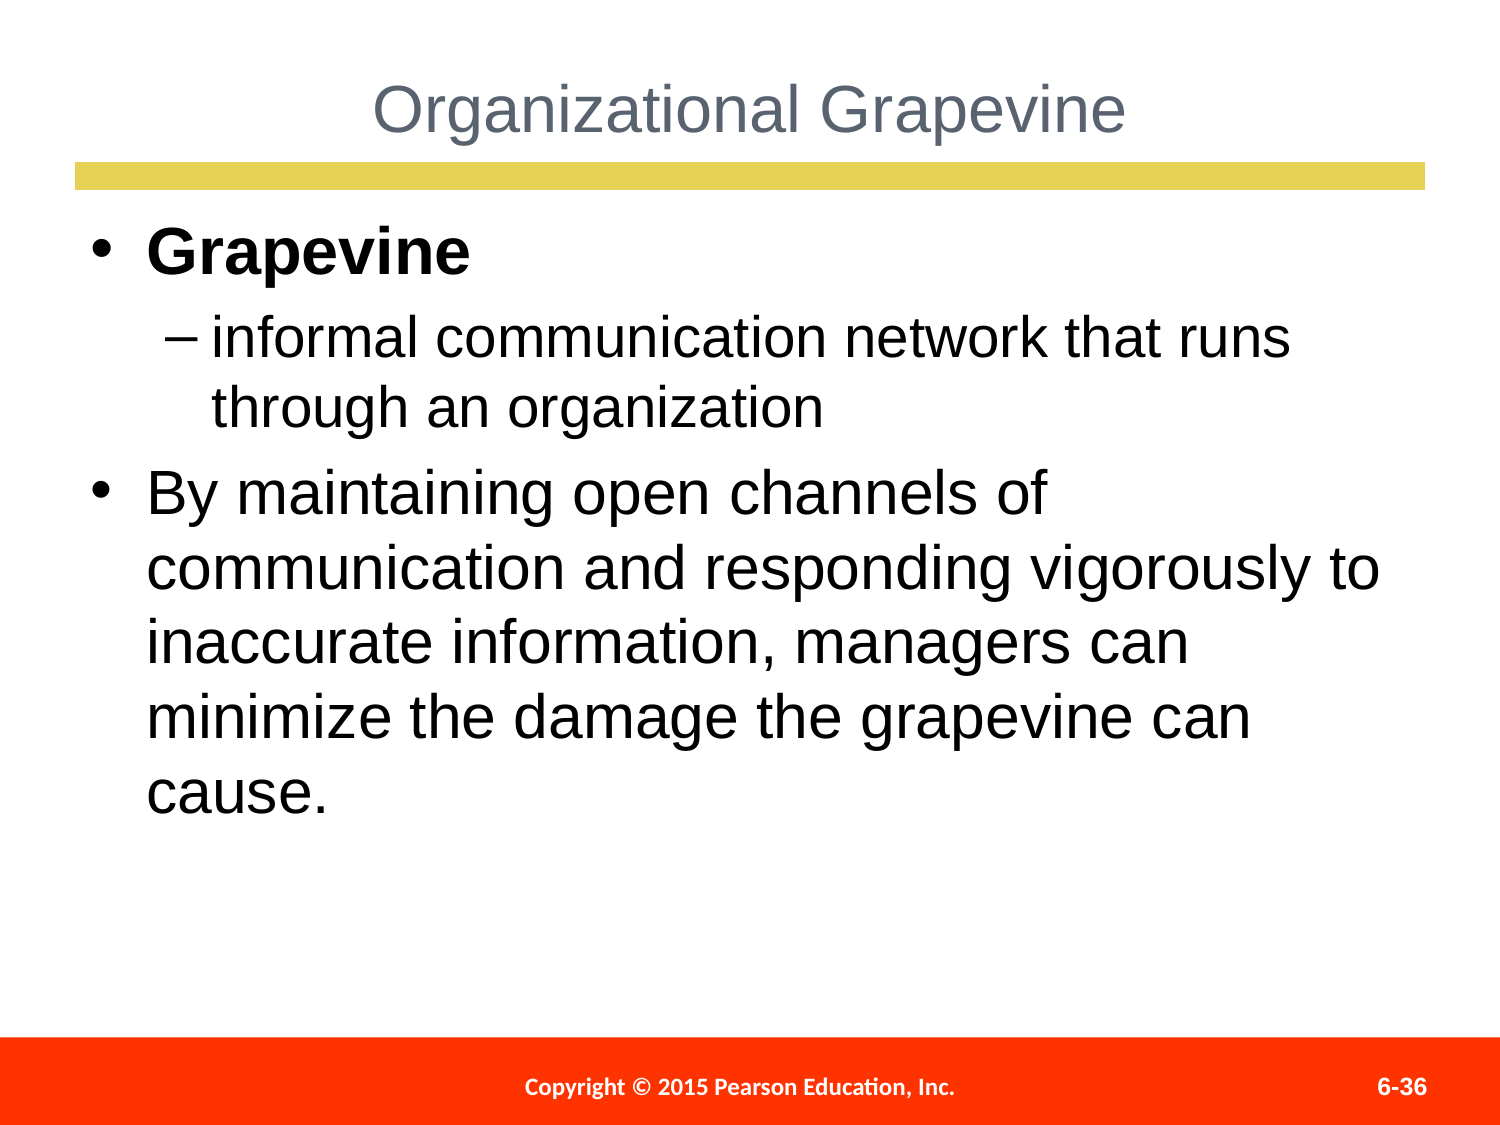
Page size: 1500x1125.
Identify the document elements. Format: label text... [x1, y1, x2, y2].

list Grapevine informal communication network that runs through an organization By maintaining open channels of communication and responding vigorously to inaccurate information, managers can minimize the damage the grapevine can cause. [74, 199, 1426, 1006]
title Organizational Grapevine [74, 12, 1426, 199]
